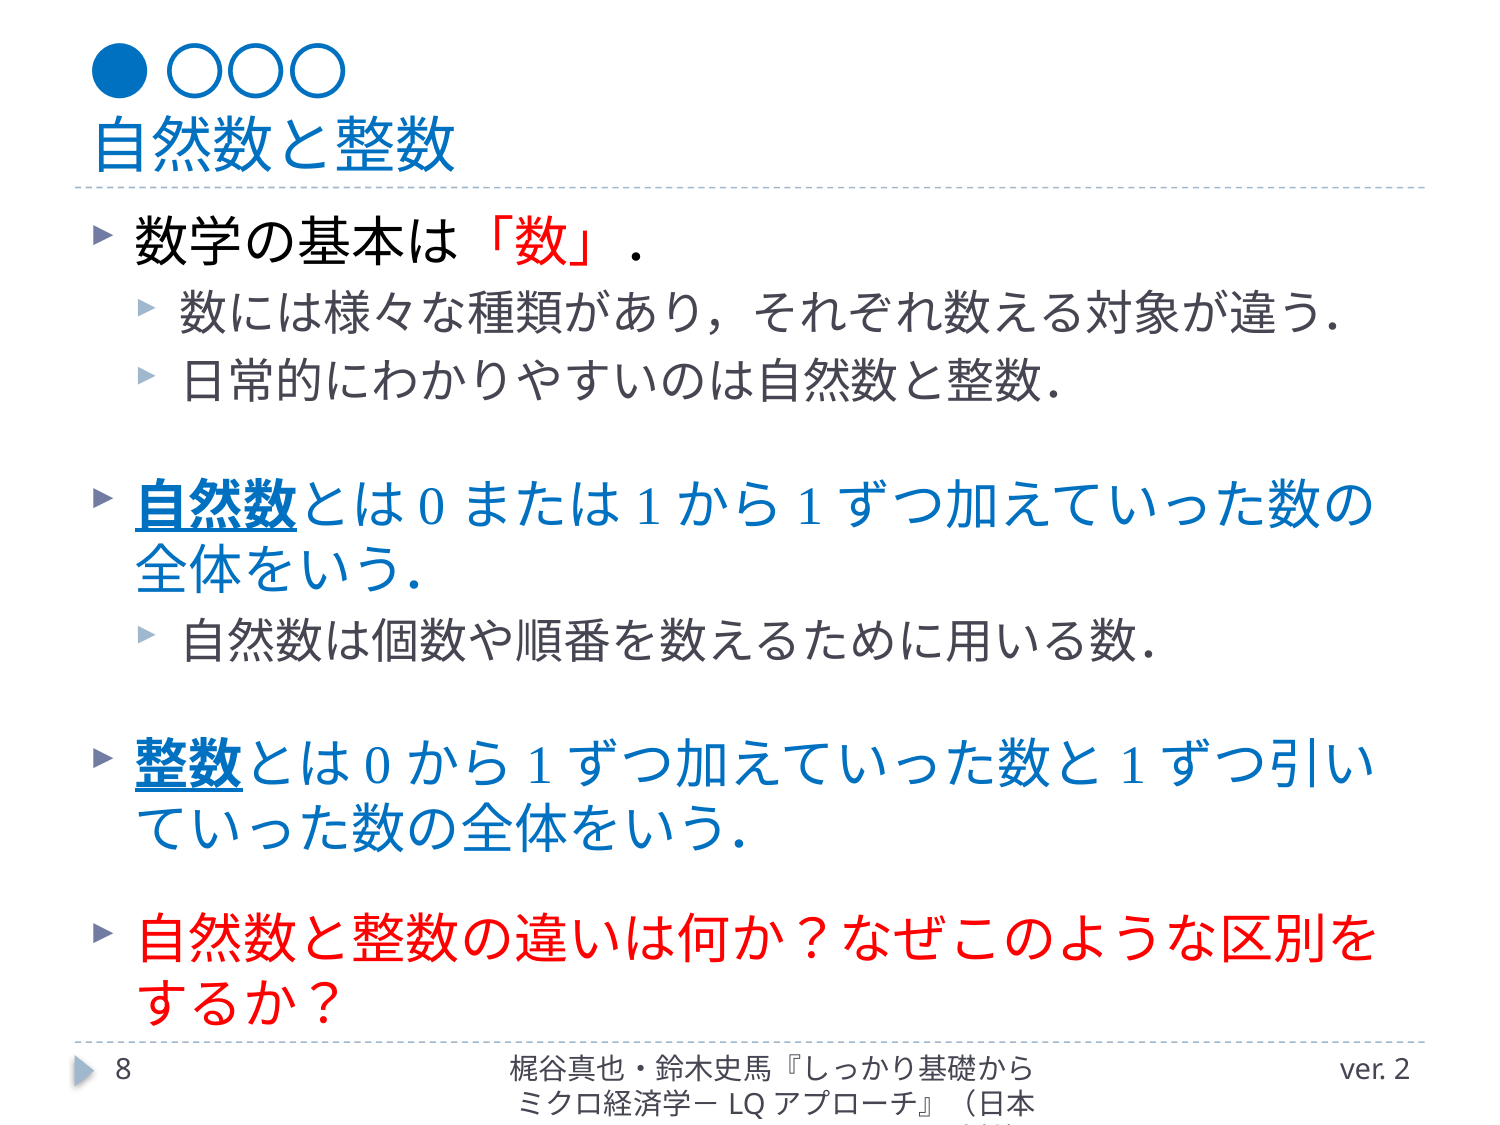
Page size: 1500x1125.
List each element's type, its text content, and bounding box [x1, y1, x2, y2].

list 数学の基本は「数」． 数には様々な種類があり，それぞれ数える対象が違う． 日常的にわかりやすいのは自然数と整数． 自然数とは0または1から1ずつ加えていった数の全体をいう． 自然数は個数や順番を数えるために用いる数． 整数とは0から1ずつ加えていった数と1ずつ引いていった数の全体をいう． 自然数と整数の違いは何か？なぜこのような区別をするか？ [75, 200, 1425, 1010]
slide_number 8 [100, 1042, 426, 1103]
title ●〇〇〇 自然数と整数 [75, 24, 1425, 188]
slide_number ver. 2 [1050, 1042, 1426, 1103]
footer 梶谷真也・鈴木史馬『しっかり基礎からミクロ経済学－LQアプローチ』（日本評論社） [475, 1042, 1050, 1103]
